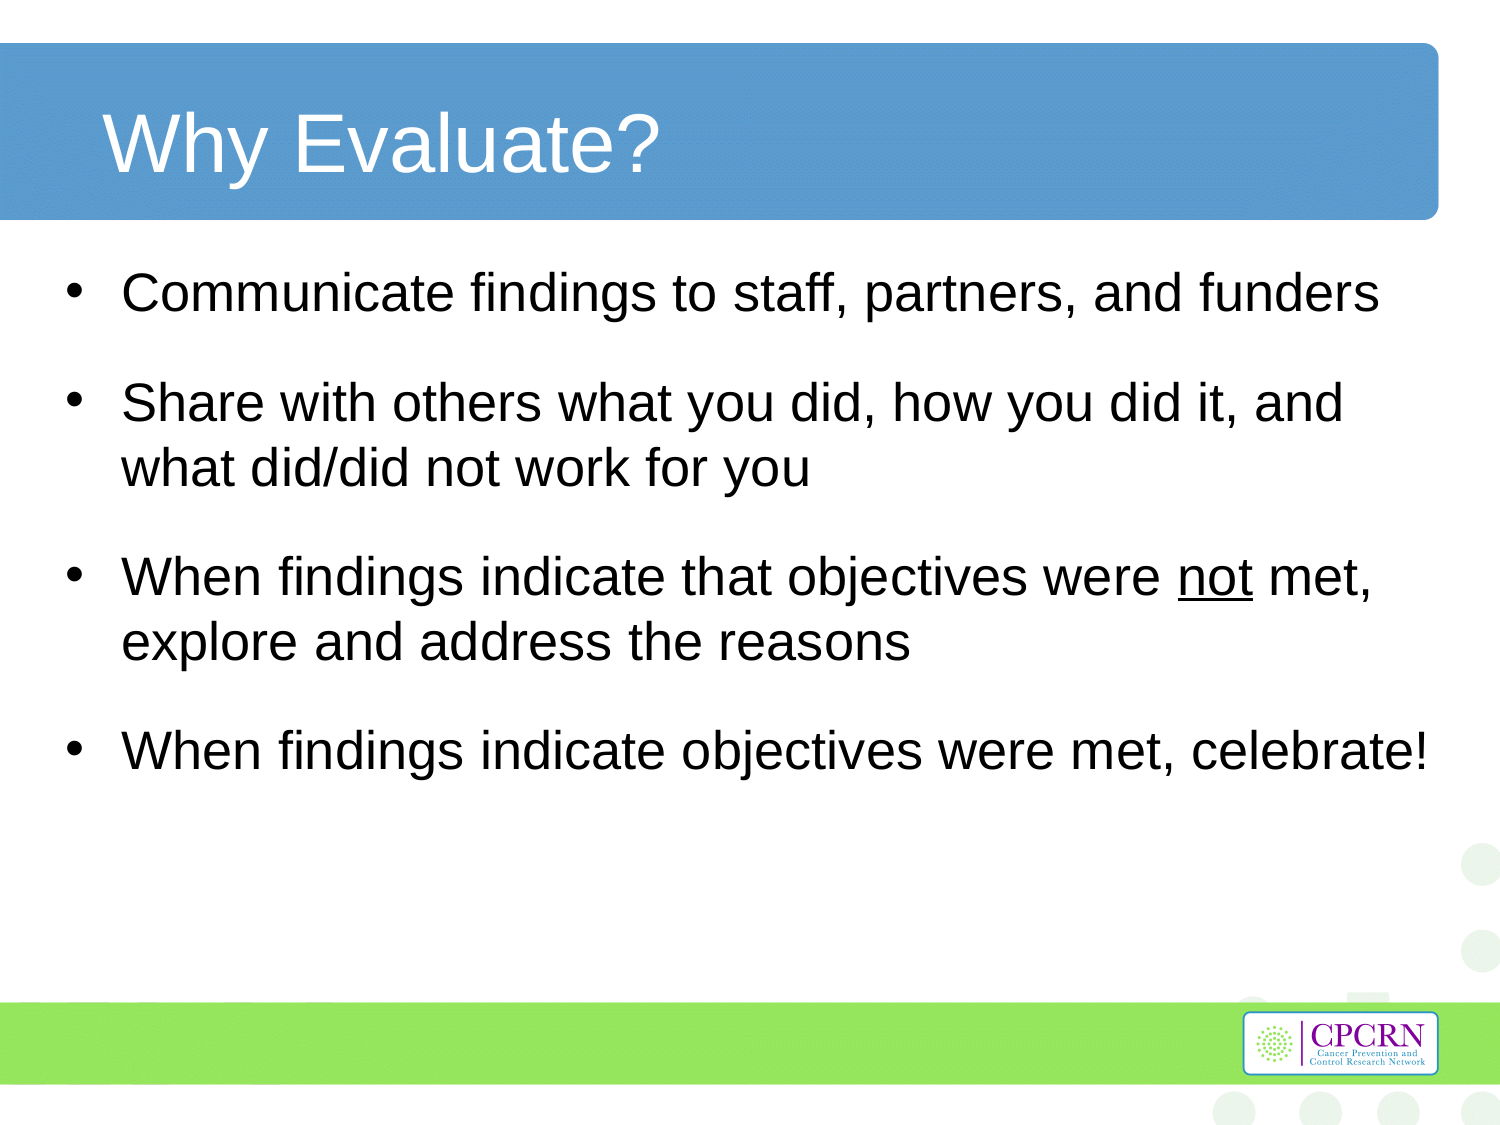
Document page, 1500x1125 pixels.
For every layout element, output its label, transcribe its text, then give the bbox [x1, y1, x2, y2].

title Why Evaluate? [87, 45, 1500, 233]
list Communicate findings to staff, partners, and funders Share with others what you did, how you did it, and what did/did not work for you When findings indicate that objectives were not met, explore and address the reasons When findings indicate objectives were met, celebrate! [50, 249, 1450, 993]
picture [0, 0, 1500, 1125]
